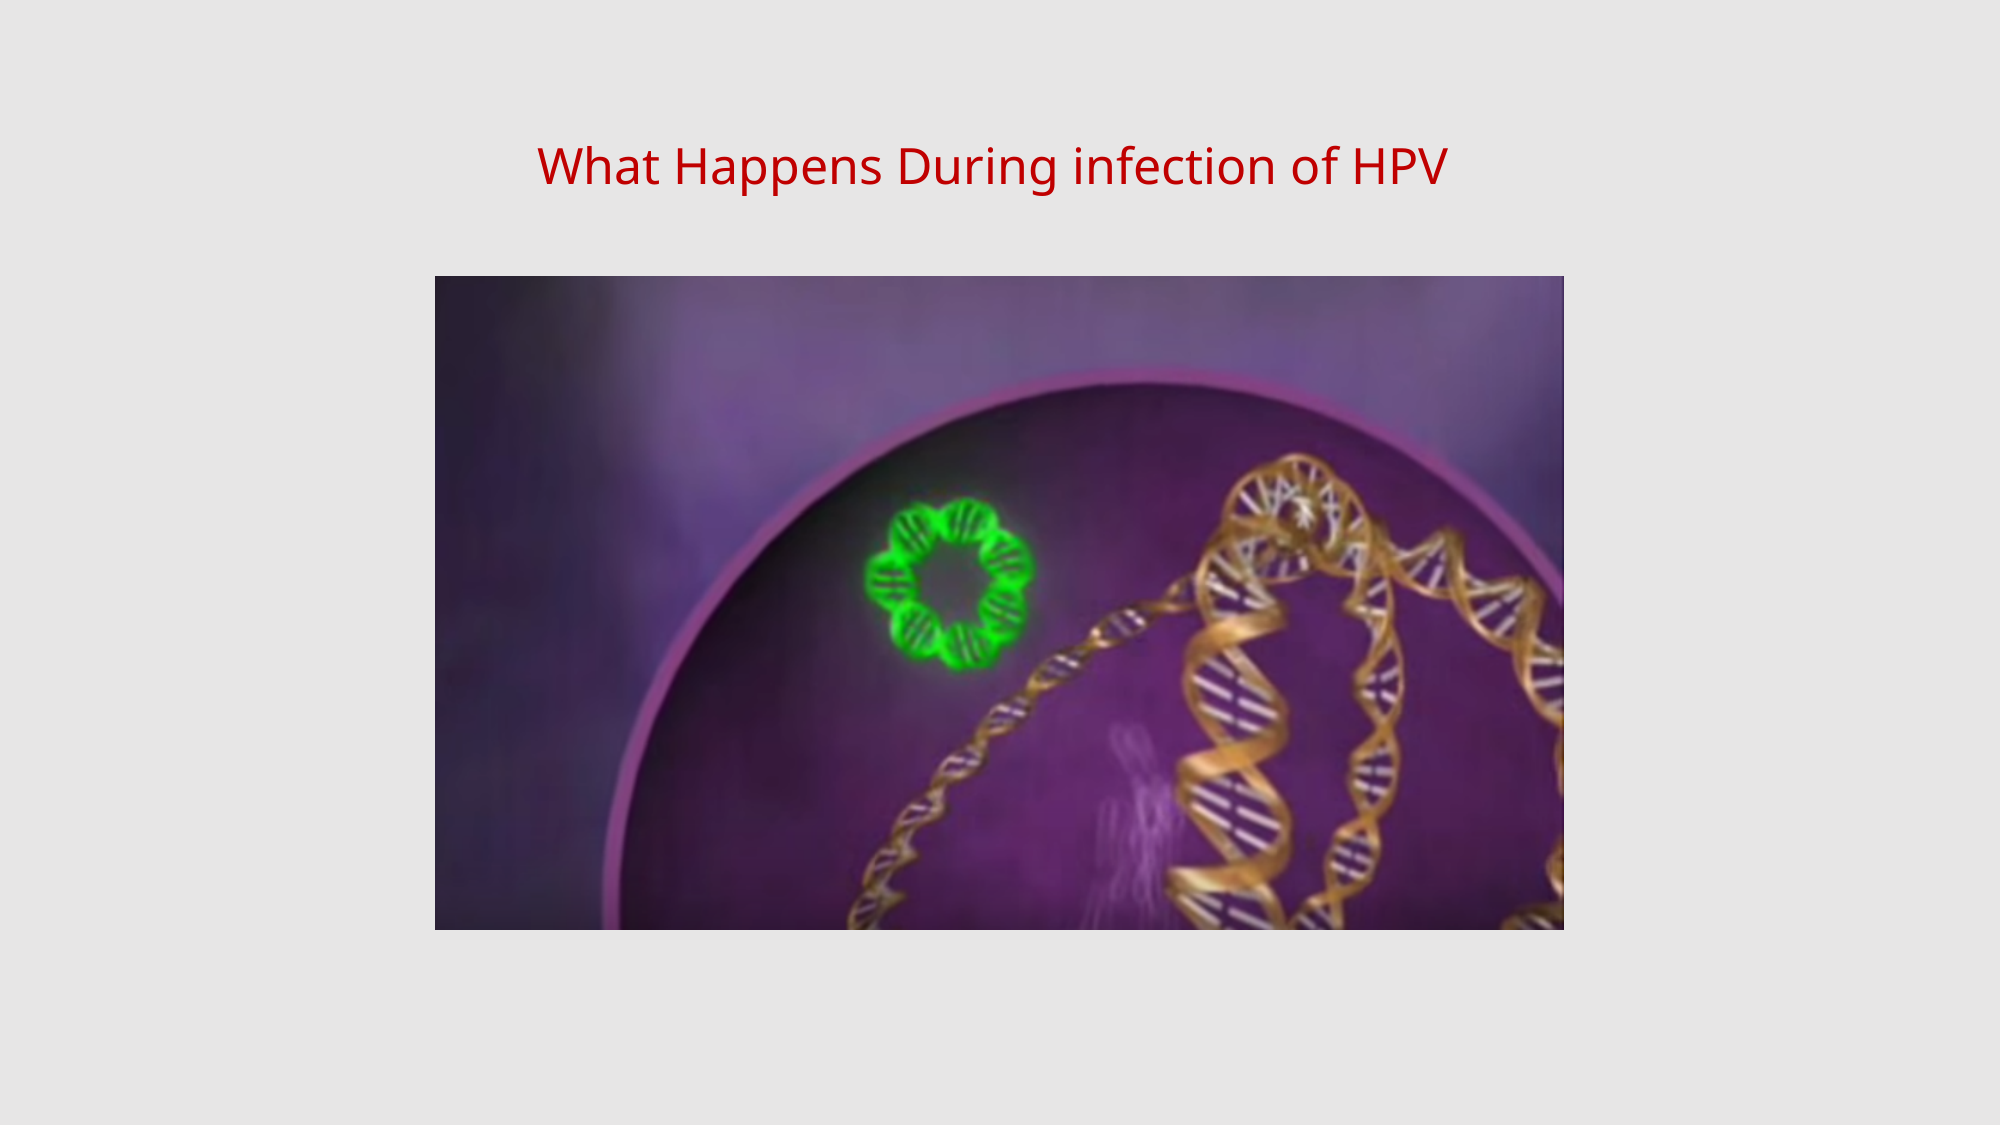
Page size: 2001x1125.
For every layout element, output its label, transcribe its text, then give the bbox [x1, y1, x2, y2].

title What Happens During infection of HPV [137, 59, 1863, 278]
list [435, 276, 1564, 930]
